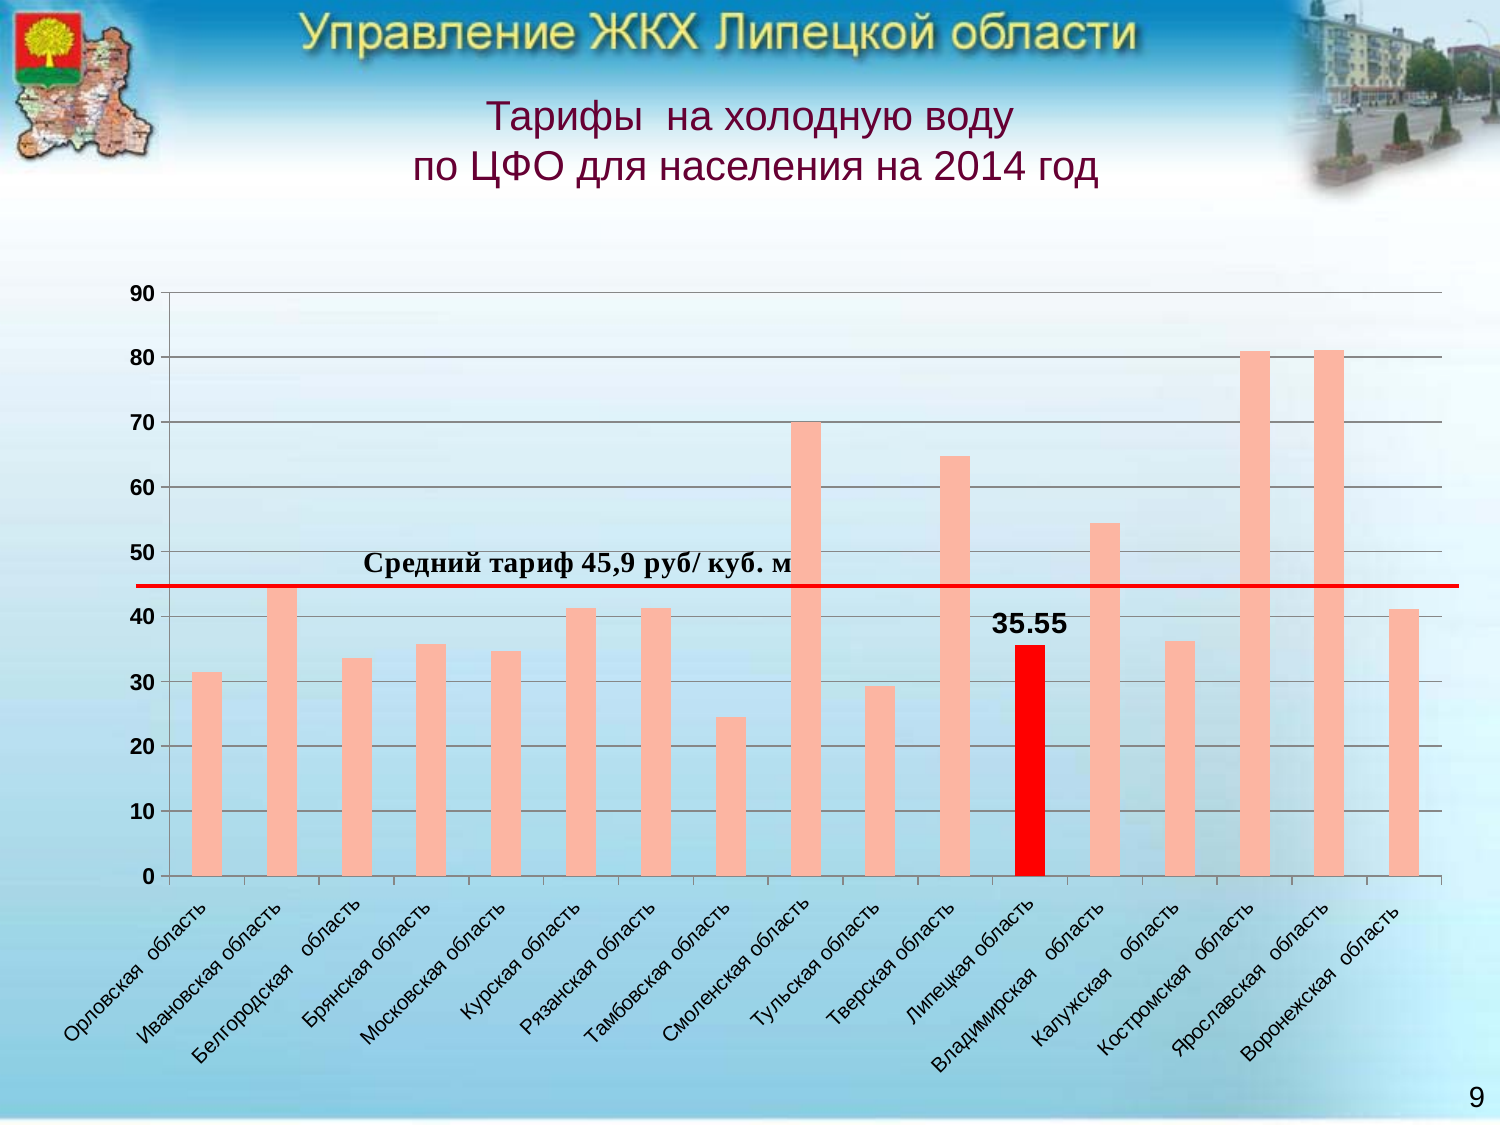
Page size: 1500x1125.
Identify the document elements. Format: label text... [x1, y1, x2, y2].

title Тарифы на холодную воду по ЦФО для населения на 2014 год [75, 45, 1425, 233]
chart [29, 262, 1471, 1095]
slide_number 9 [1149, 1070, 1500, 1125]
picture [0, 0, 1500, 1125]
